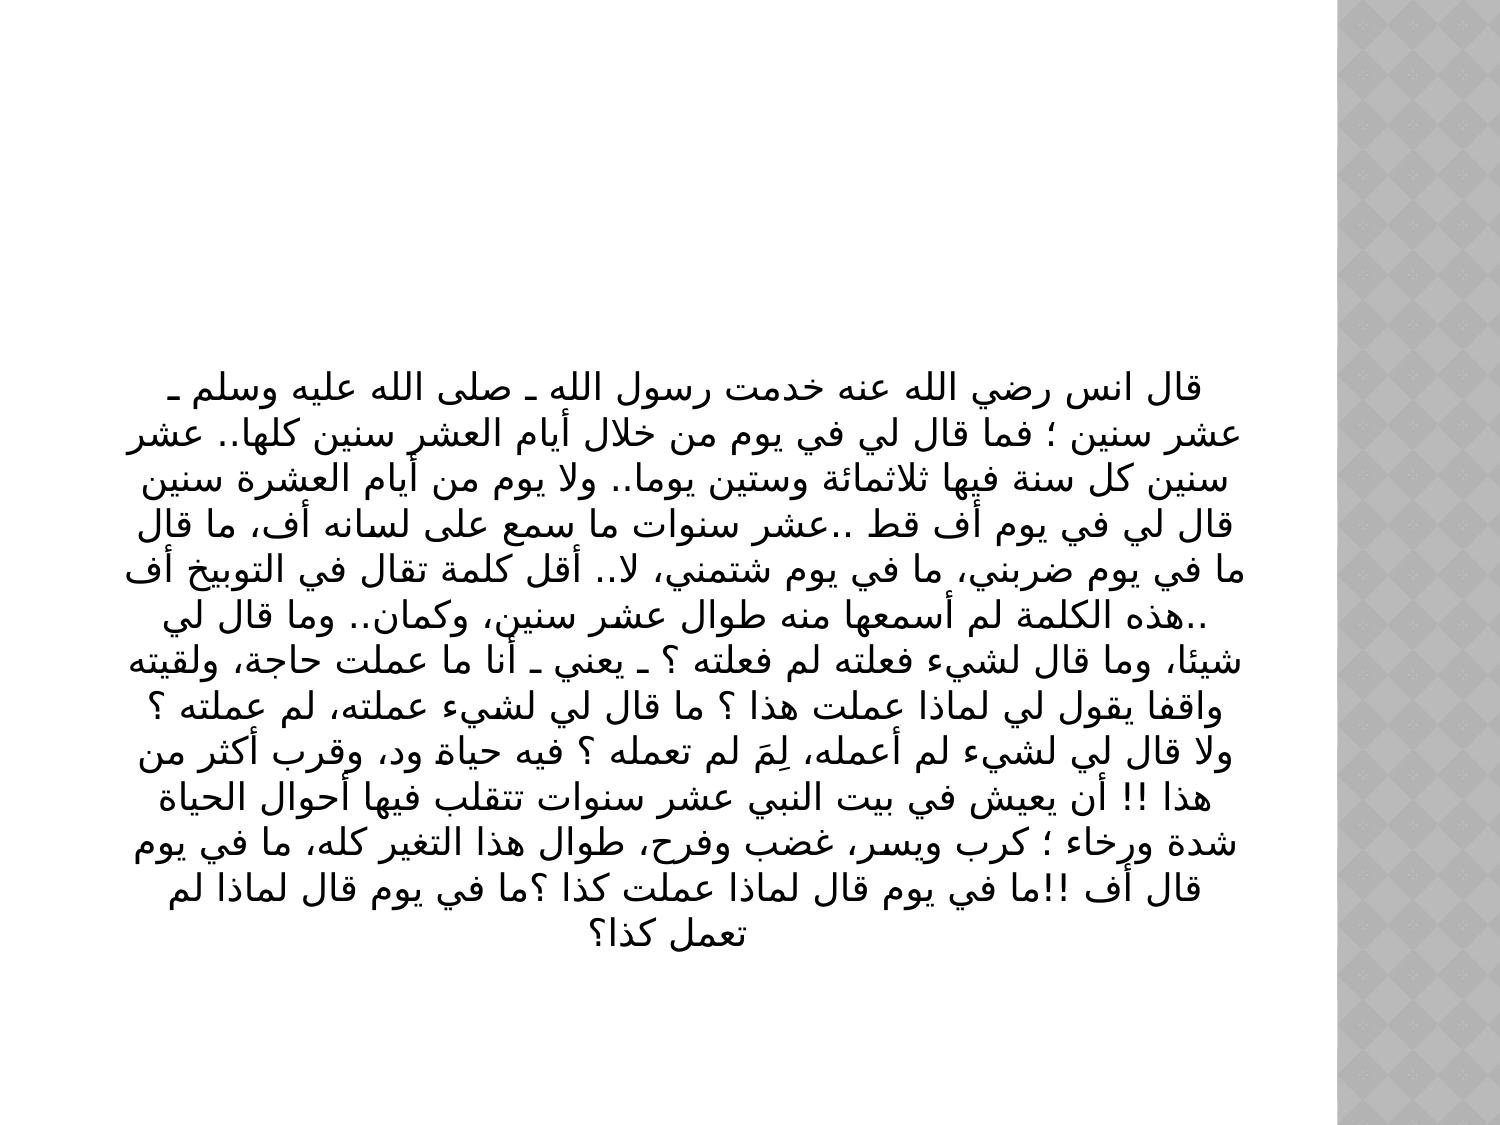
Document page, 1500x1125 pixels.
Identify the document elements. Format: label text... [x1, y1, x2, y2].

list قال انس رضي الله عنه خدمت رسول الله ـ صلى الله عليه وسلم ـ عشر سنين ؛ فما قال لي في يوم من خلال أيام العشر سنين كلها.. عشر سنين كل سنة فيها ثلاثمائة وستين يوما.. ولا يوم من أيام العشرة سنين قال لي في يوم أف قط ..عشر سنوات ما سمع على لسانه أف، ما قال ما في يوم ضربني، ما في يوم شتمني، لا.. أقل كلمة تقال في التوبيخ أف ..هذه الكلمة لم أسمعها منه طوال عشر سنين، وكمان.. وما قال لي شيئا، وما قال لشيء فعلته لم فعلته ؟ ـ يعني ـ أنا ما عملت حاجة، ولقيته واقفا يقول لي لماذا عملت هذا ؟ ما قال لي لشيء عملته، لم عملته ؟ ولا قال لي لشيء لم أعمله، لِمَ لم تعمله ؟ فيه حياة ود، وقرب أكثر من هذا !! أن يعيش في بيت النبي عشر سنوات تتقلب فيها أحوال الحياة شدة ورخاء ؛ كرب ويسر، غضب وفرح، طوال هذا التغير كله، ما في يوم قال أف !!ما في يوم قال لماذا عملت كذا ؟ما في يوم قال لماذا لم تعمل كذا؟ [75, 264, 1263, 1059]
